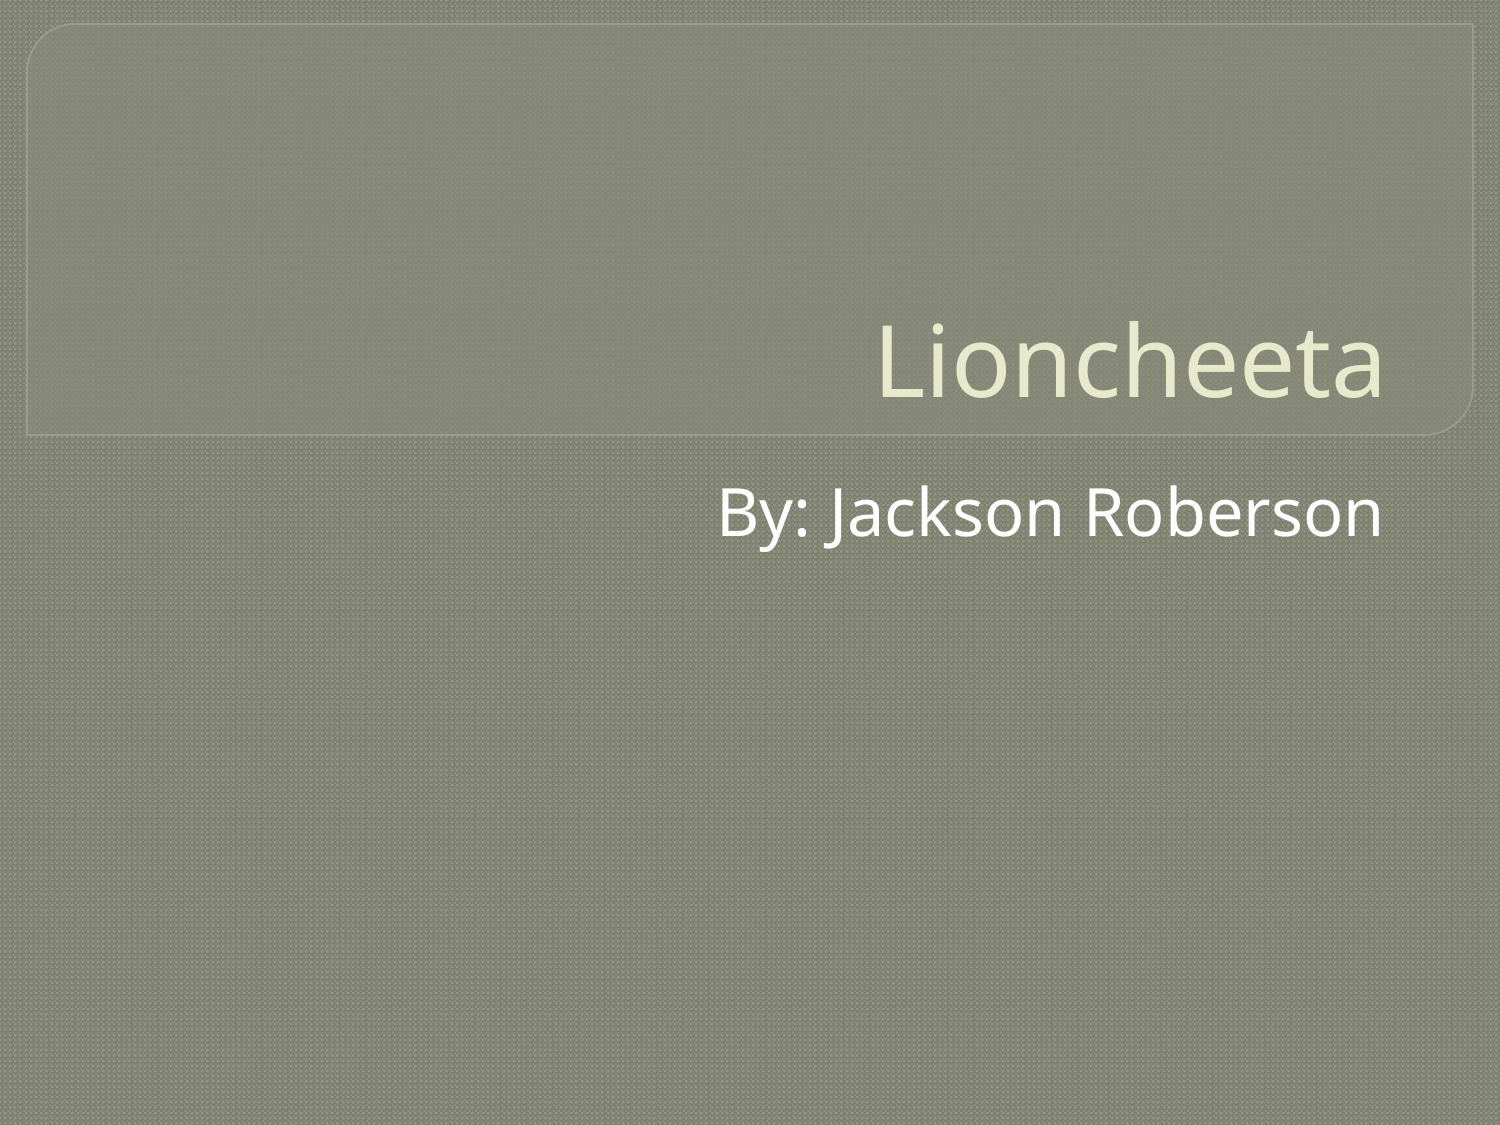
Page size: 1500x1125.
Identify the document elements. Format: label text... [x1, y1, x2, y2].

subtitle By: Jackson Roberson [350, 462, 1427, 750]
title Lioncheeta [76, 62, 1427, 425]
